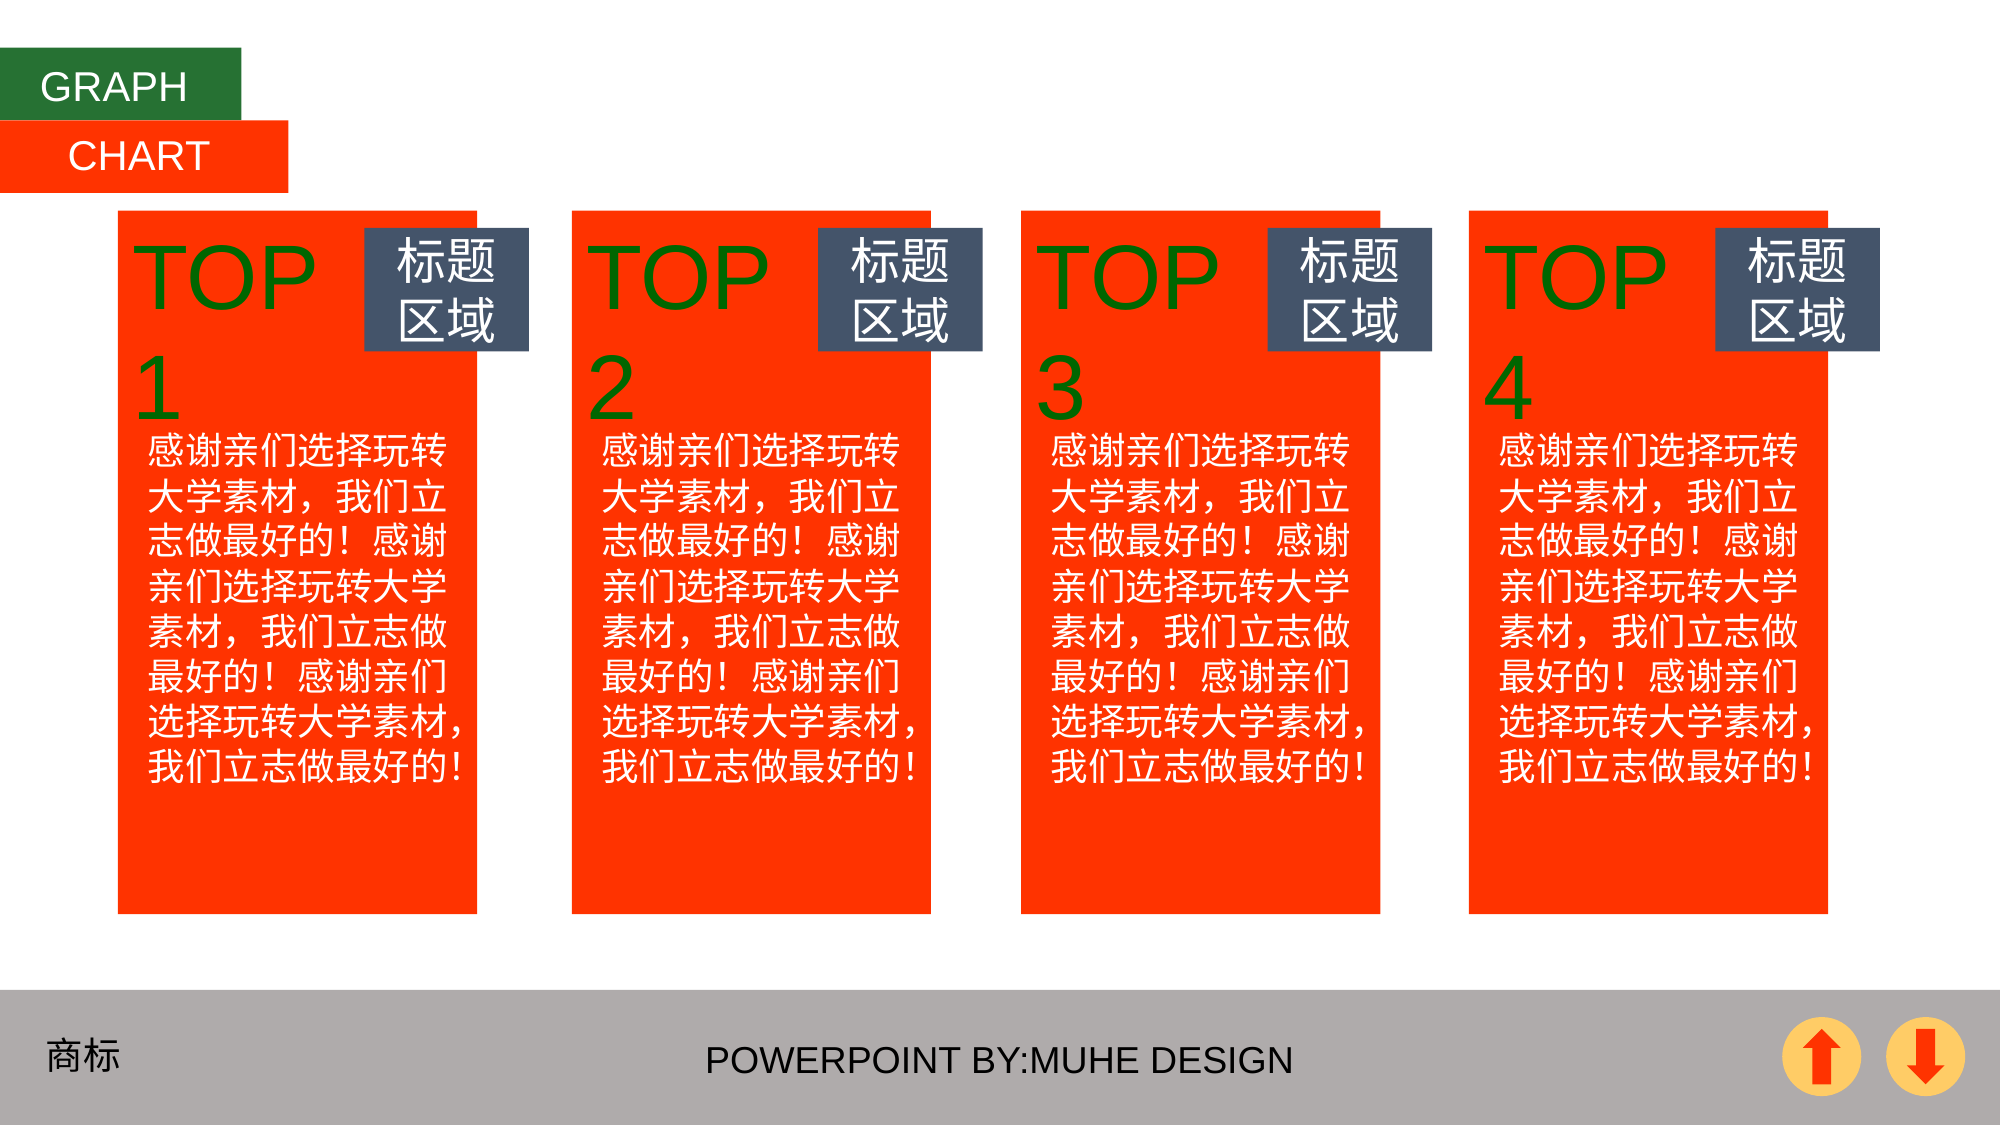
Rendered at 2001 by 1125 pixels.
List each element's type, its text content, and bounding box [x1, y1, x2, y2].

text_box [1021, 210, 1433, 915]
text_box CHART [52, 120, 245, 186]
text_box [571, 210, 983, 915]
text_box GRAPH [25, 52, 230, 118]
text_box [1468, 210, 1880, 915]
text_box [117, 210, 529, 915]
